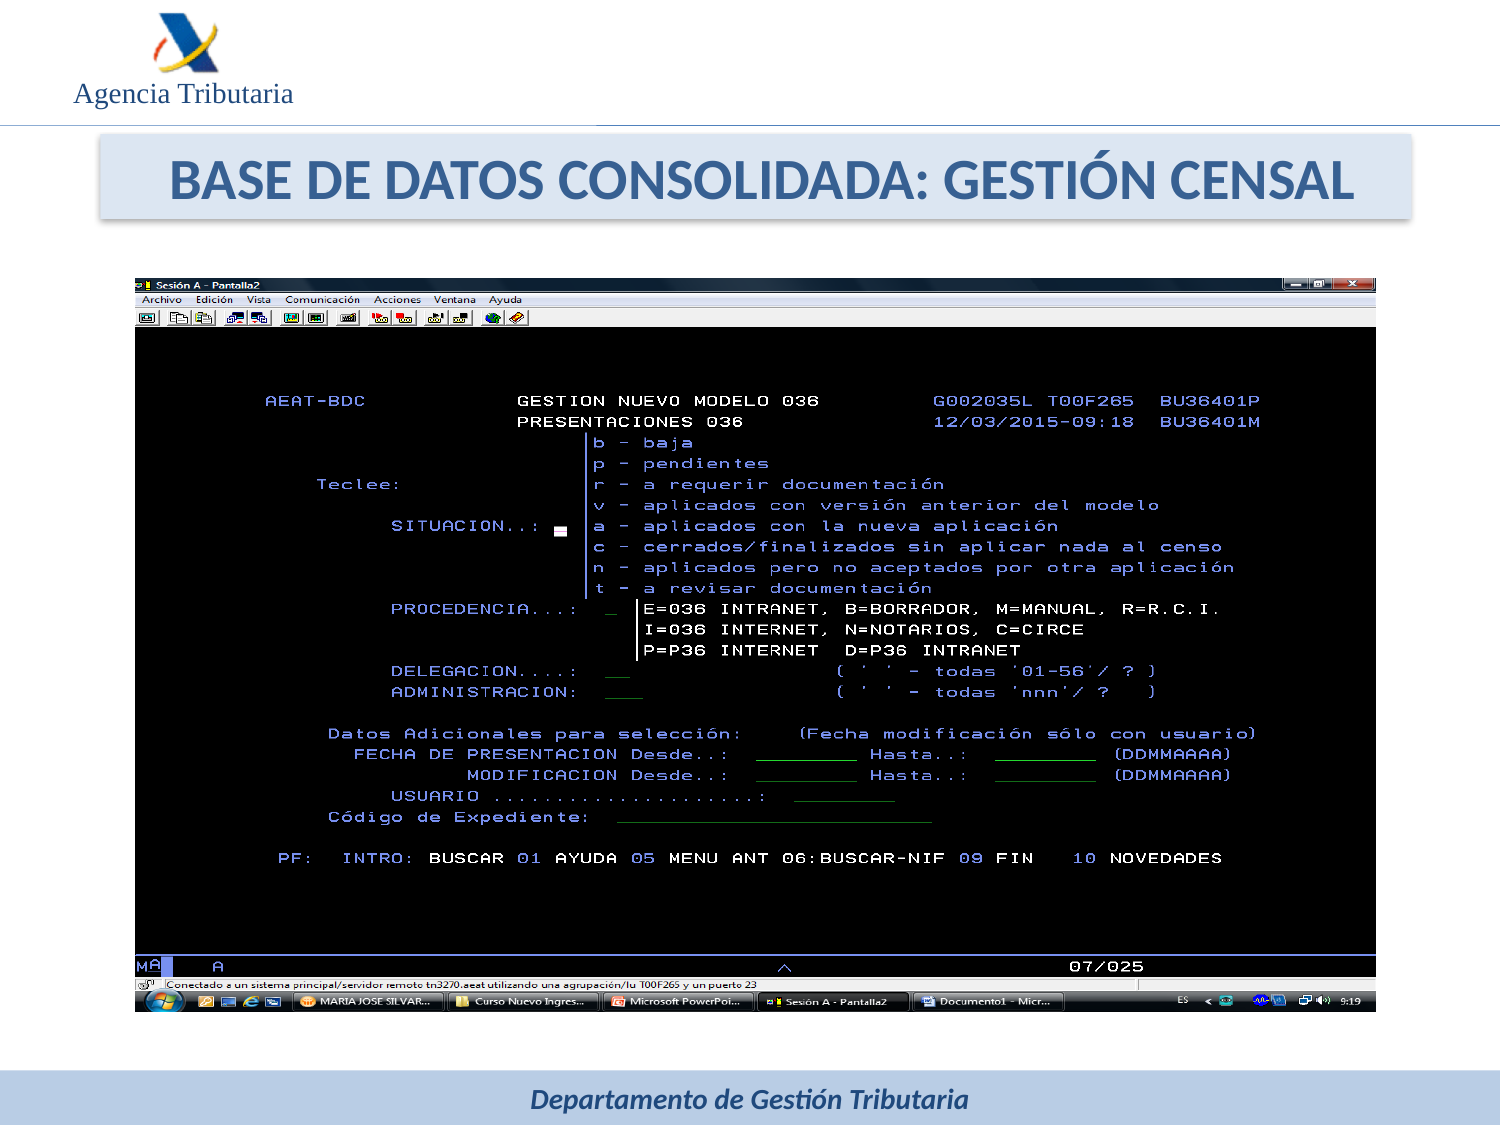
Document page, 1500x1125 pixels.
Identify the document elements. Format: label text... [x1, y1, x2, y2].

text_box BASE DE DATOS CONSOLIDADA: GESTIÓN CENSAL [100, 136, 1412, 219]
picture [135, 278, 1377, 1012]
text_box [0, 0, 1500, 126]
